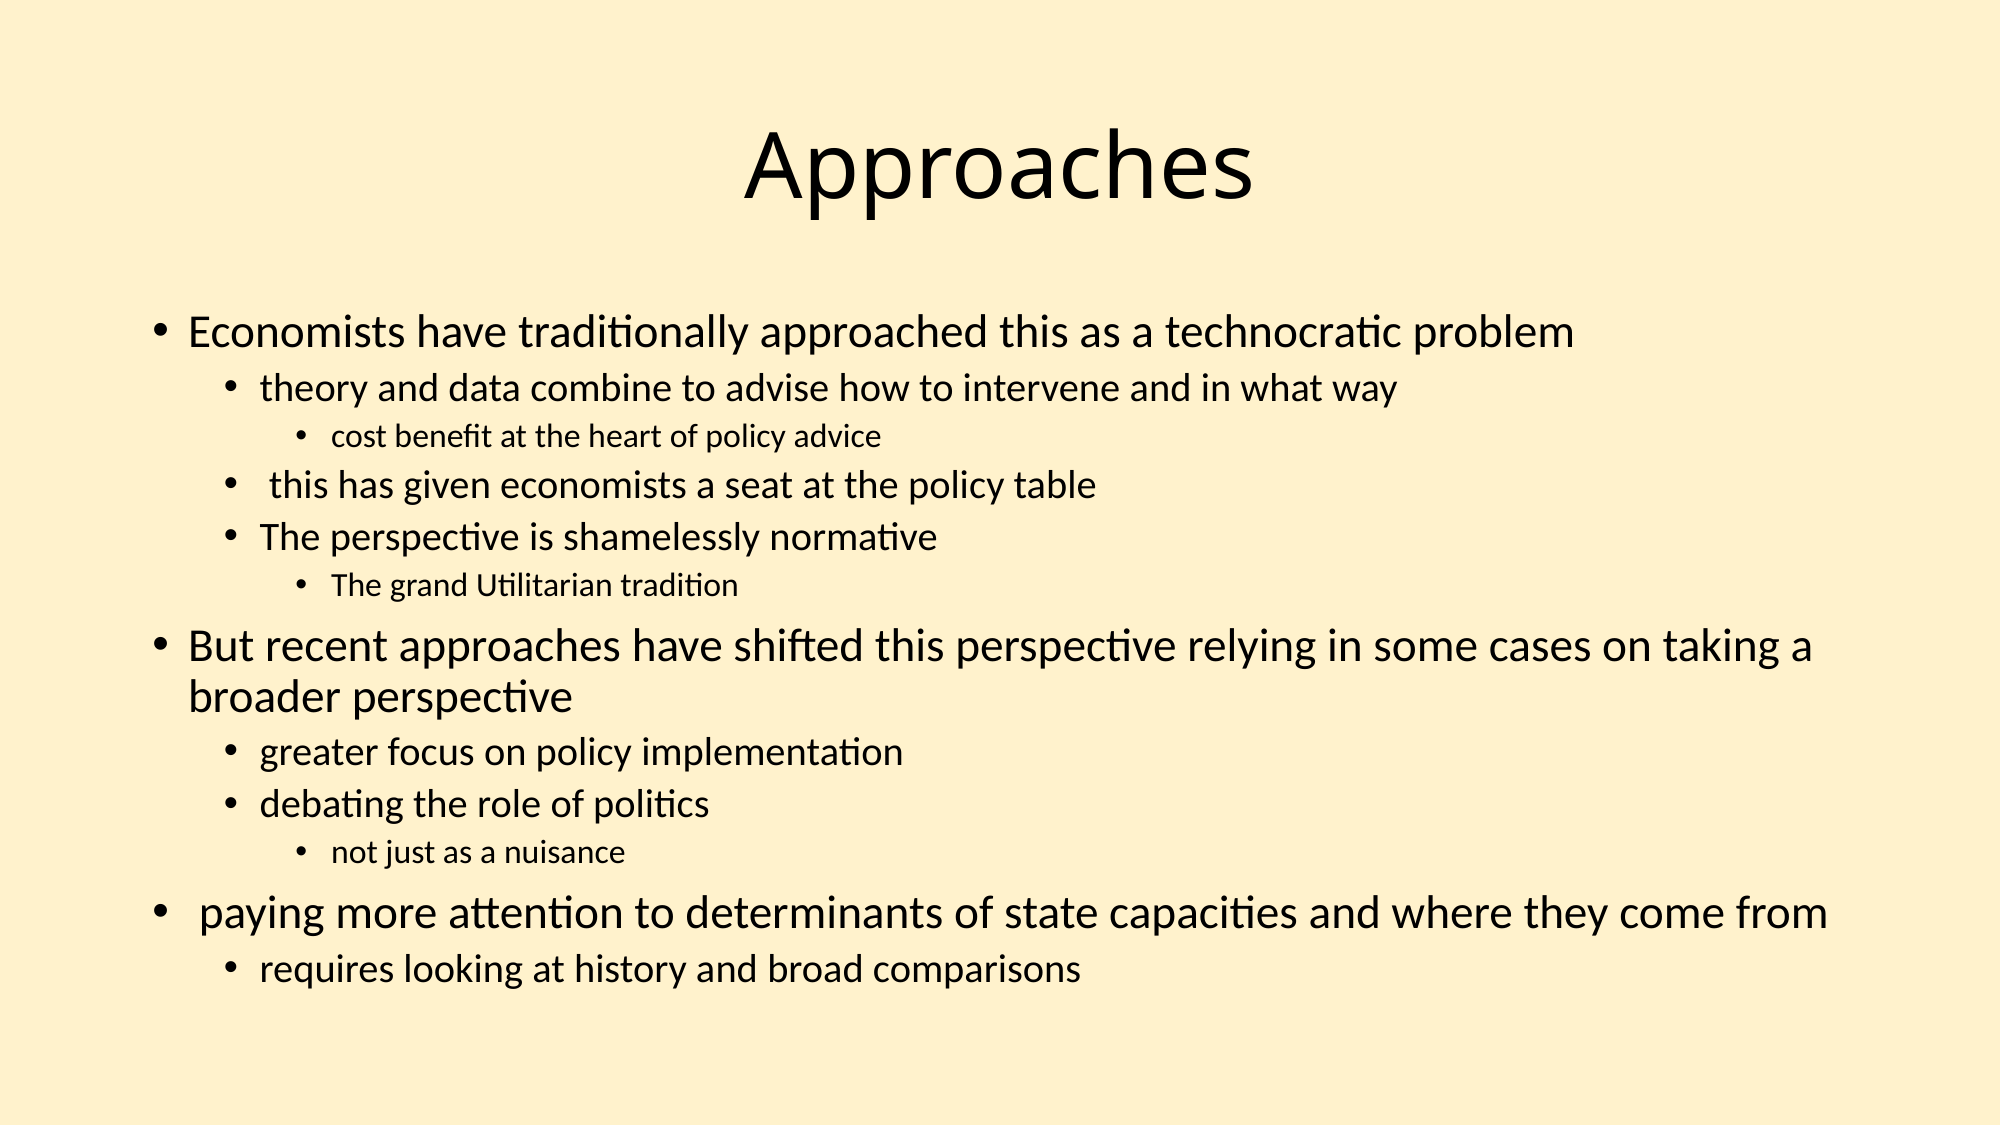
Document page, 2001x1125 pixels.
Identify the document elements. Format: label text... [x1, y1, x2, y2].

list Economists have traditionally approached this as a technocratic problem theory and data combine to advise how to intervene and in what way cost benefit at the heart of policy advice this has given economists a seat at the policy table The perspective is shamelessly normative The grand Utilitarian tradition But recent approaches have shifted this perspective relying in some cases on taking a broader perspective greater focus on policy implementation debating the role of politics not just as a nuisance paying more attention to determinants of state capacities and where they come from requires looking at history and broad comparisons [137, 299, 1863, 1014]
title Approaches [137, 59, 1863, 278]
